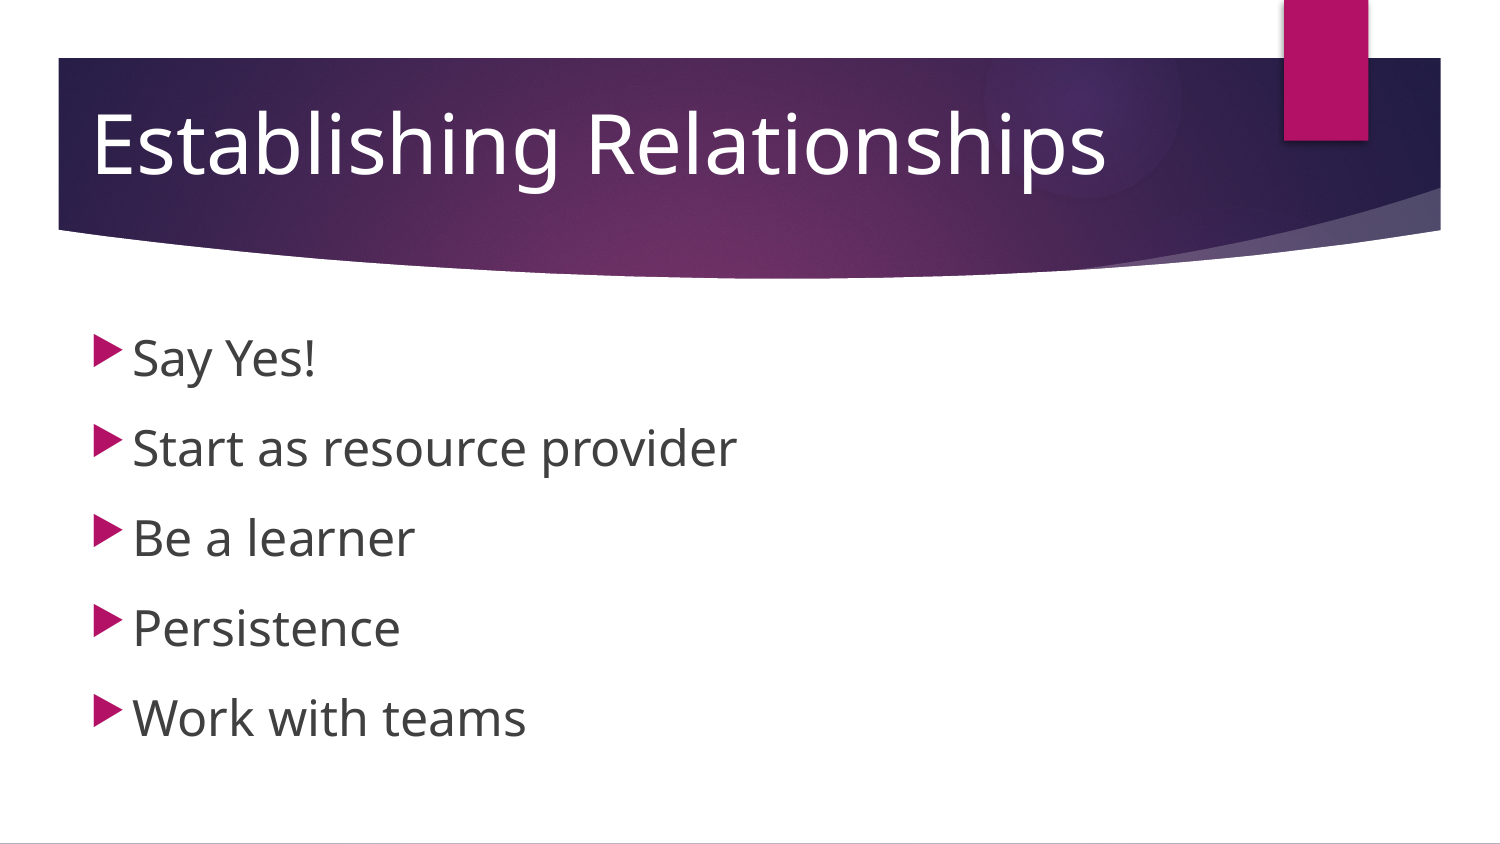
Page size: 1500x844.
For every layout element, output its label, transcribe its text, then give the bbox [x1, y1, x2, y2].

title Establishing Relationships [75, 65, 1425, 207]
list Say Yes! Start as resource provider Be a learner Persistence Work with teams [75, 281, 1425, 808]
